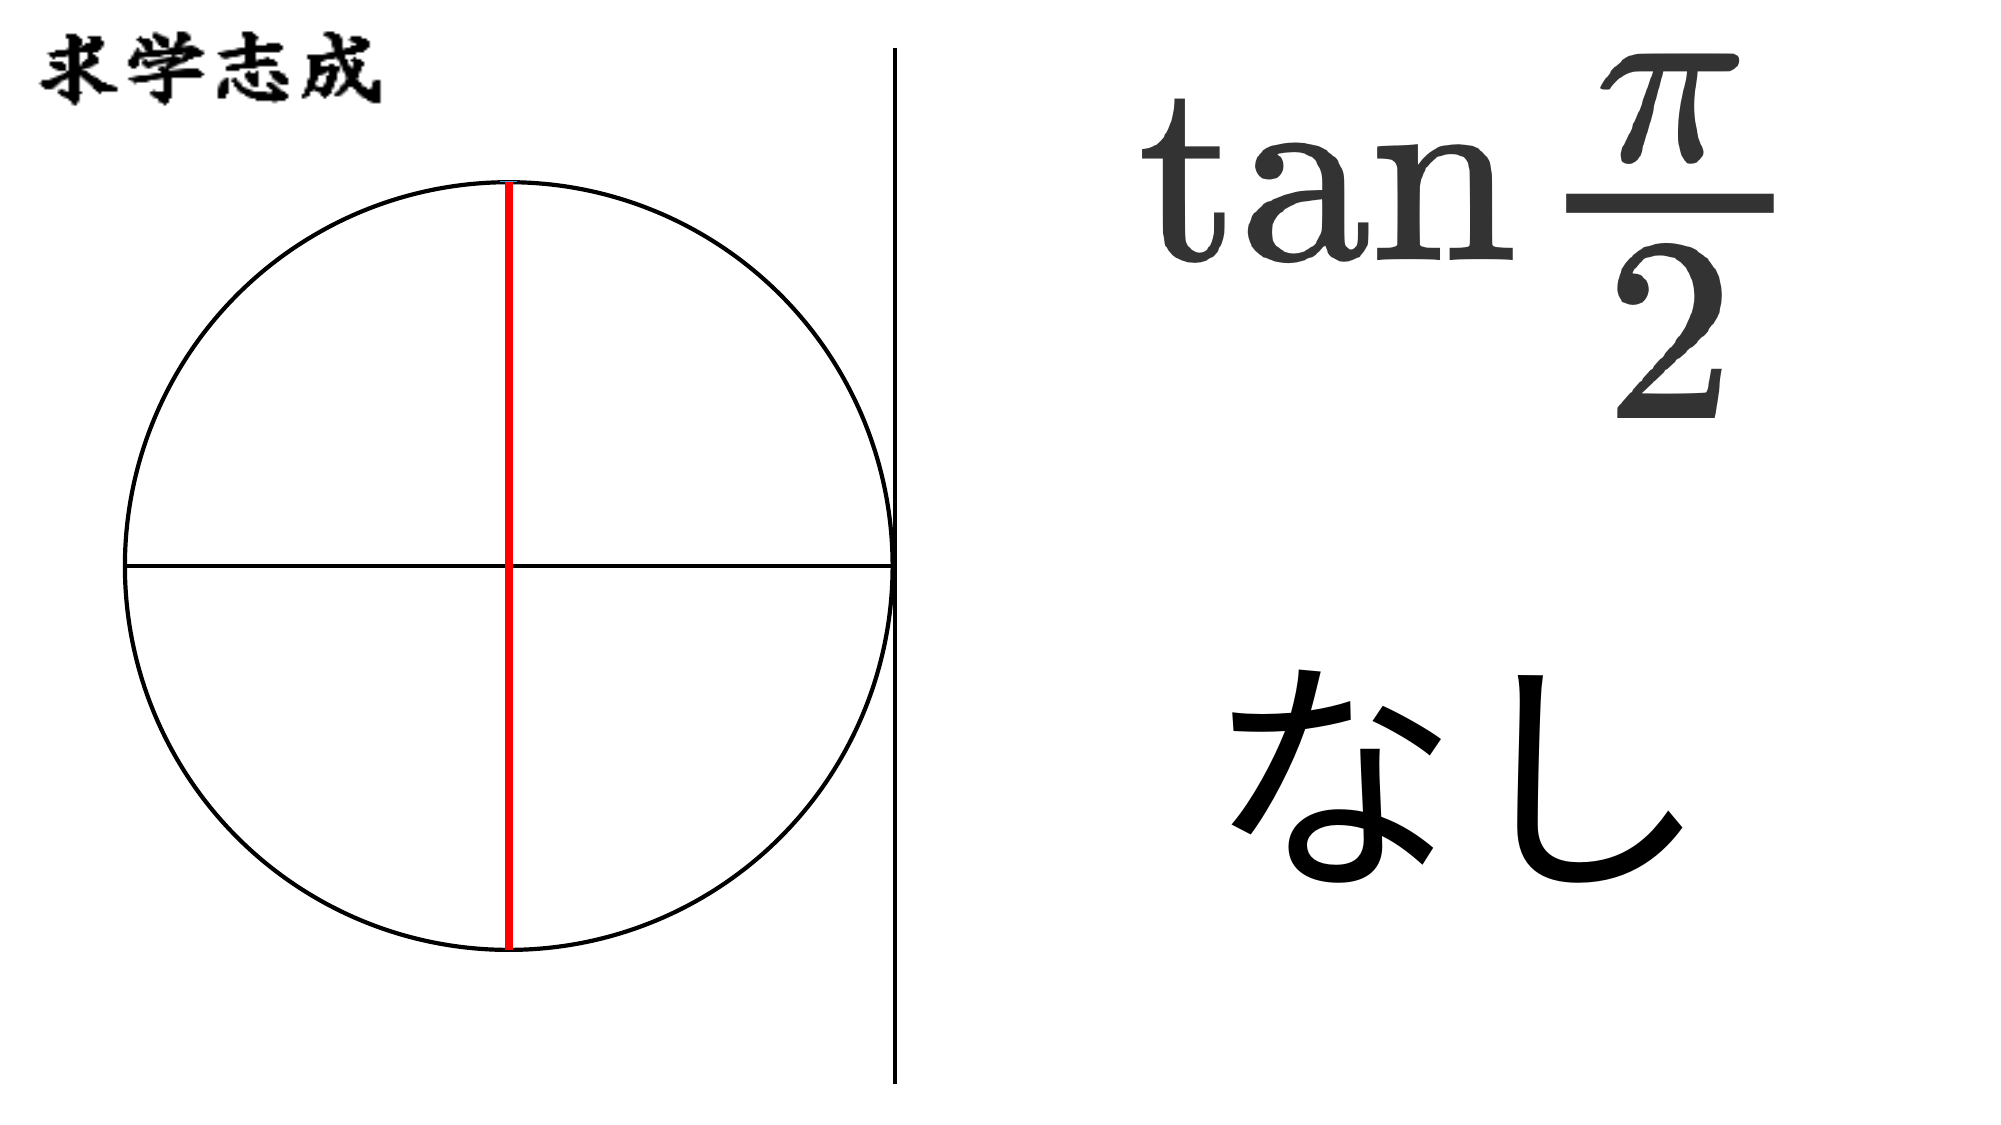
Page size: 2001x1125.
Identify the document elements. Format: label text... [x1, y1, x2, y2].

text_box [123, 181, 893, 951]
picture [18, 0, 403, 166]
picture [1088, 0, 1828, 471]
text_box なし [1194, 613, 1956, 928]
